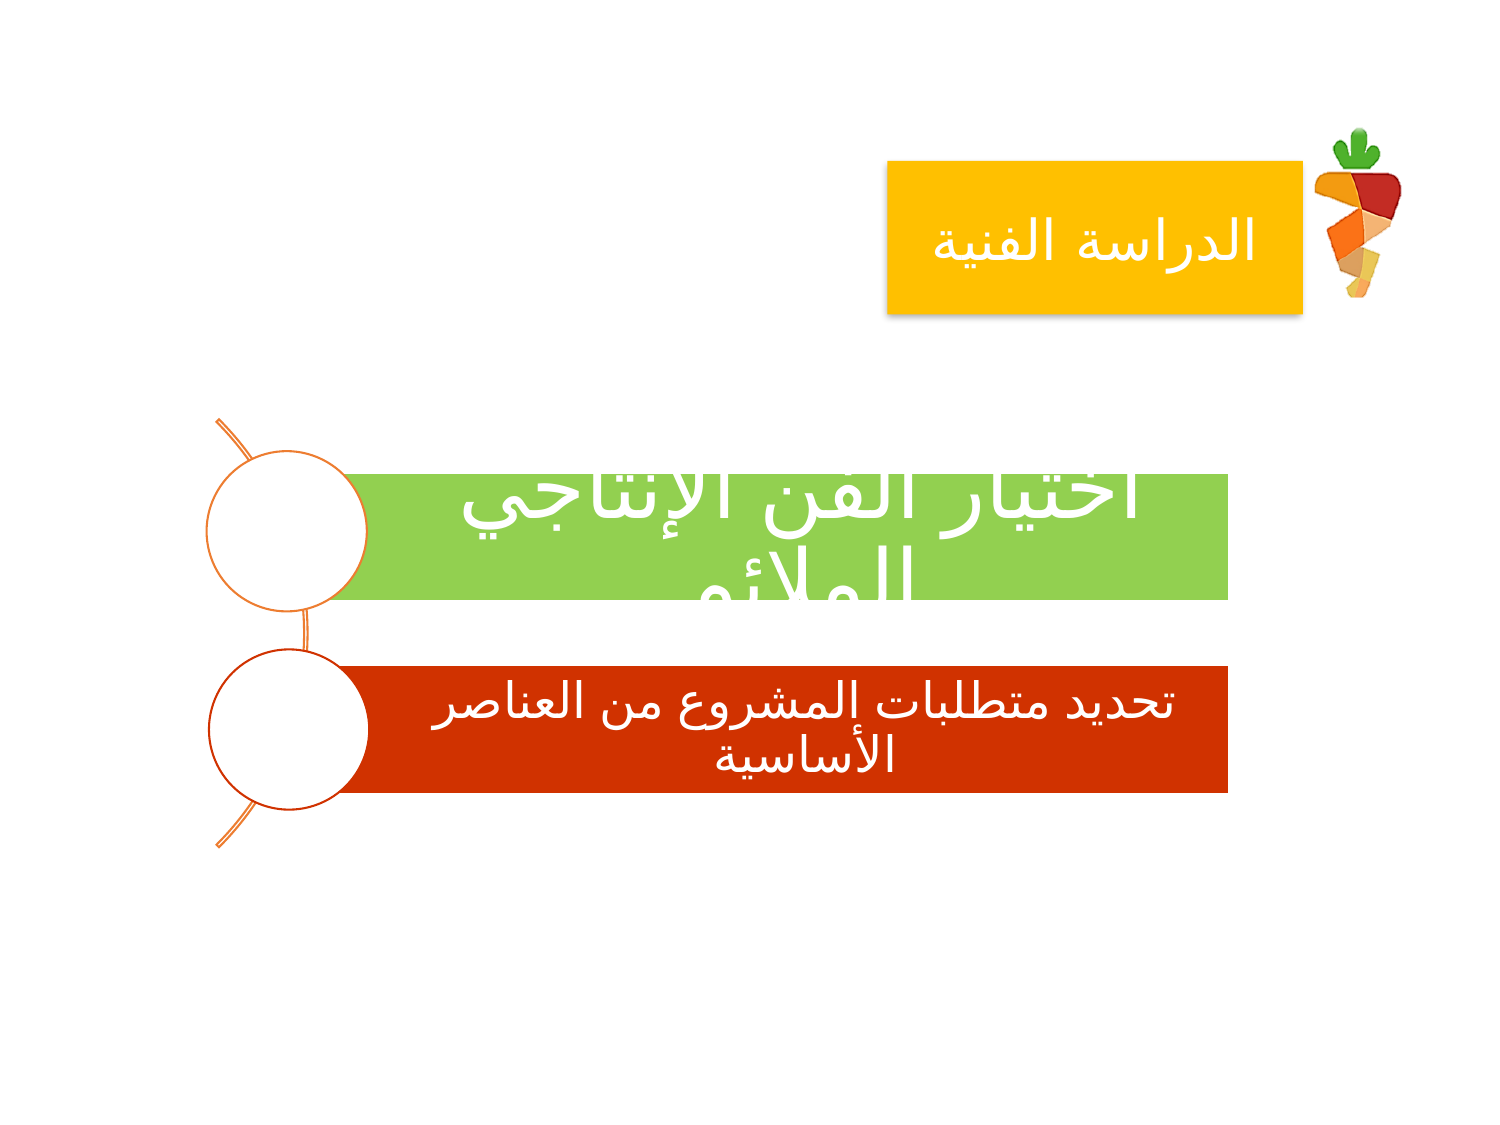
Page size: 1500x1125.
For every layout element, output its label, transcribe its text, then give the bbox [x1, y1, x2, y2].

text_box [206, 408, 1232, 858]
picture [1308, 125, 1406, 299]
text_box الدراسة الفنية [886, 160, 1304, 315]
